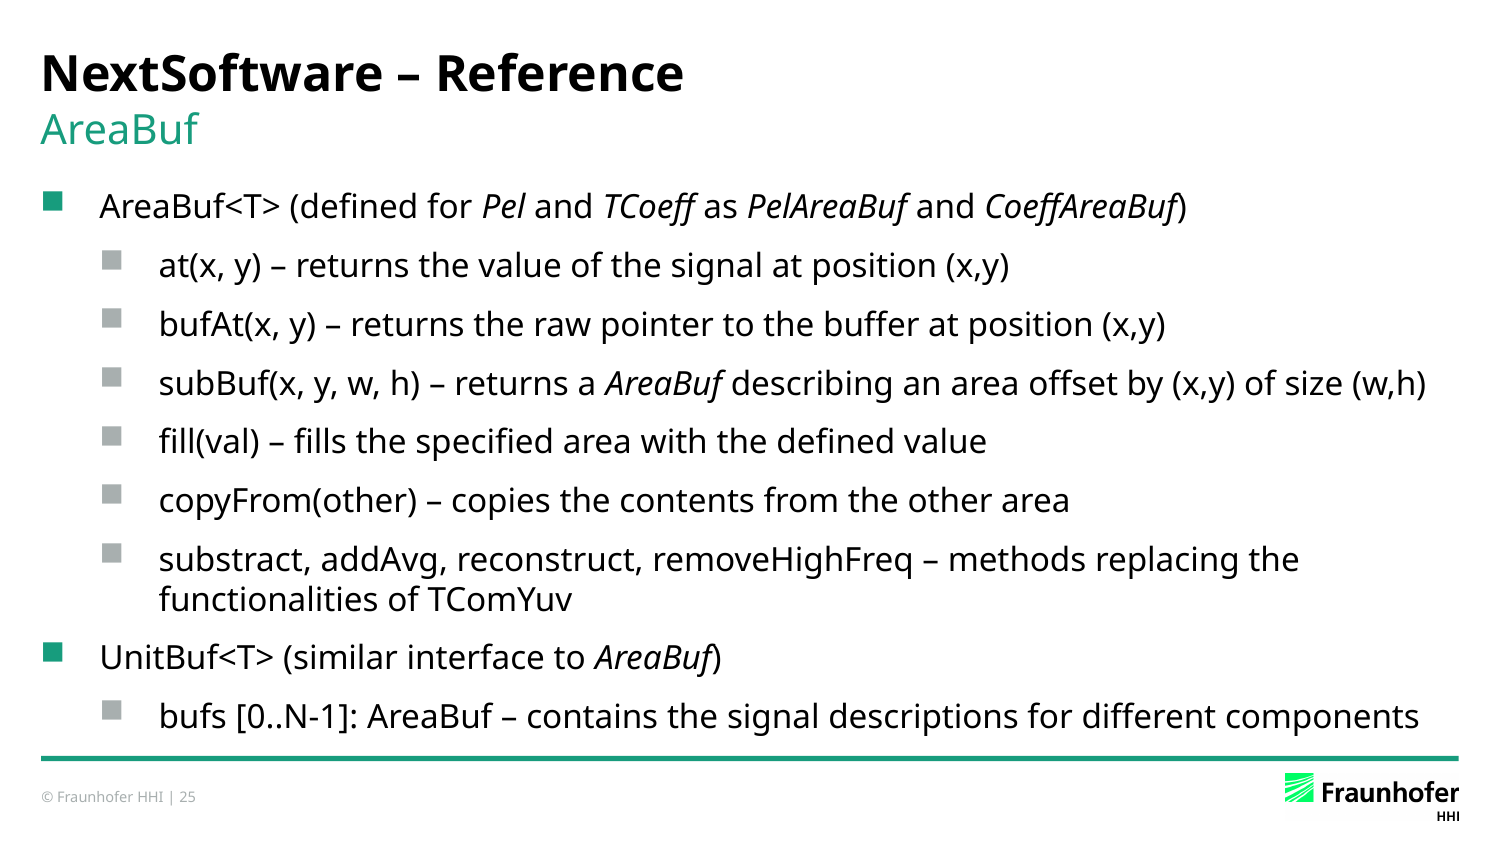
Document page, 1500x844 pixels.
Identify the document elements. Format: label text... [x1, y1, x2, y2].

list AreaBuf<T> (defined for Pel and TCoeff as PelAreaBuf and CoeffAreaBuf) at(x, y) – returns the value of the signal at position (x,y) bufAt(x, y) – returns the raw pointer to the buffer at position (x,y) subBuf(x, y, w, h) – returns a AreaBuf describing an area offset by (x,y) of size (w,h) fill(val) – fills the specified area with the defined value copyFrom(other) – copies the contents from the other area substract, addAvg, reconstruct, removeHighFreq – methods replacing the functionalities of TComYuv UnitBuf<T> (similar interface to AreaBuf) bufs [0..N-1]: AreaBuf – contains the signal descriptions for different components [40, 185, 1458, 741]
picture [1285, 773, 1459, 821]
title NextSoftware – Reference [40, 41, 1458, 102]
list AreaBuf [40, 102, 1458, 164]
